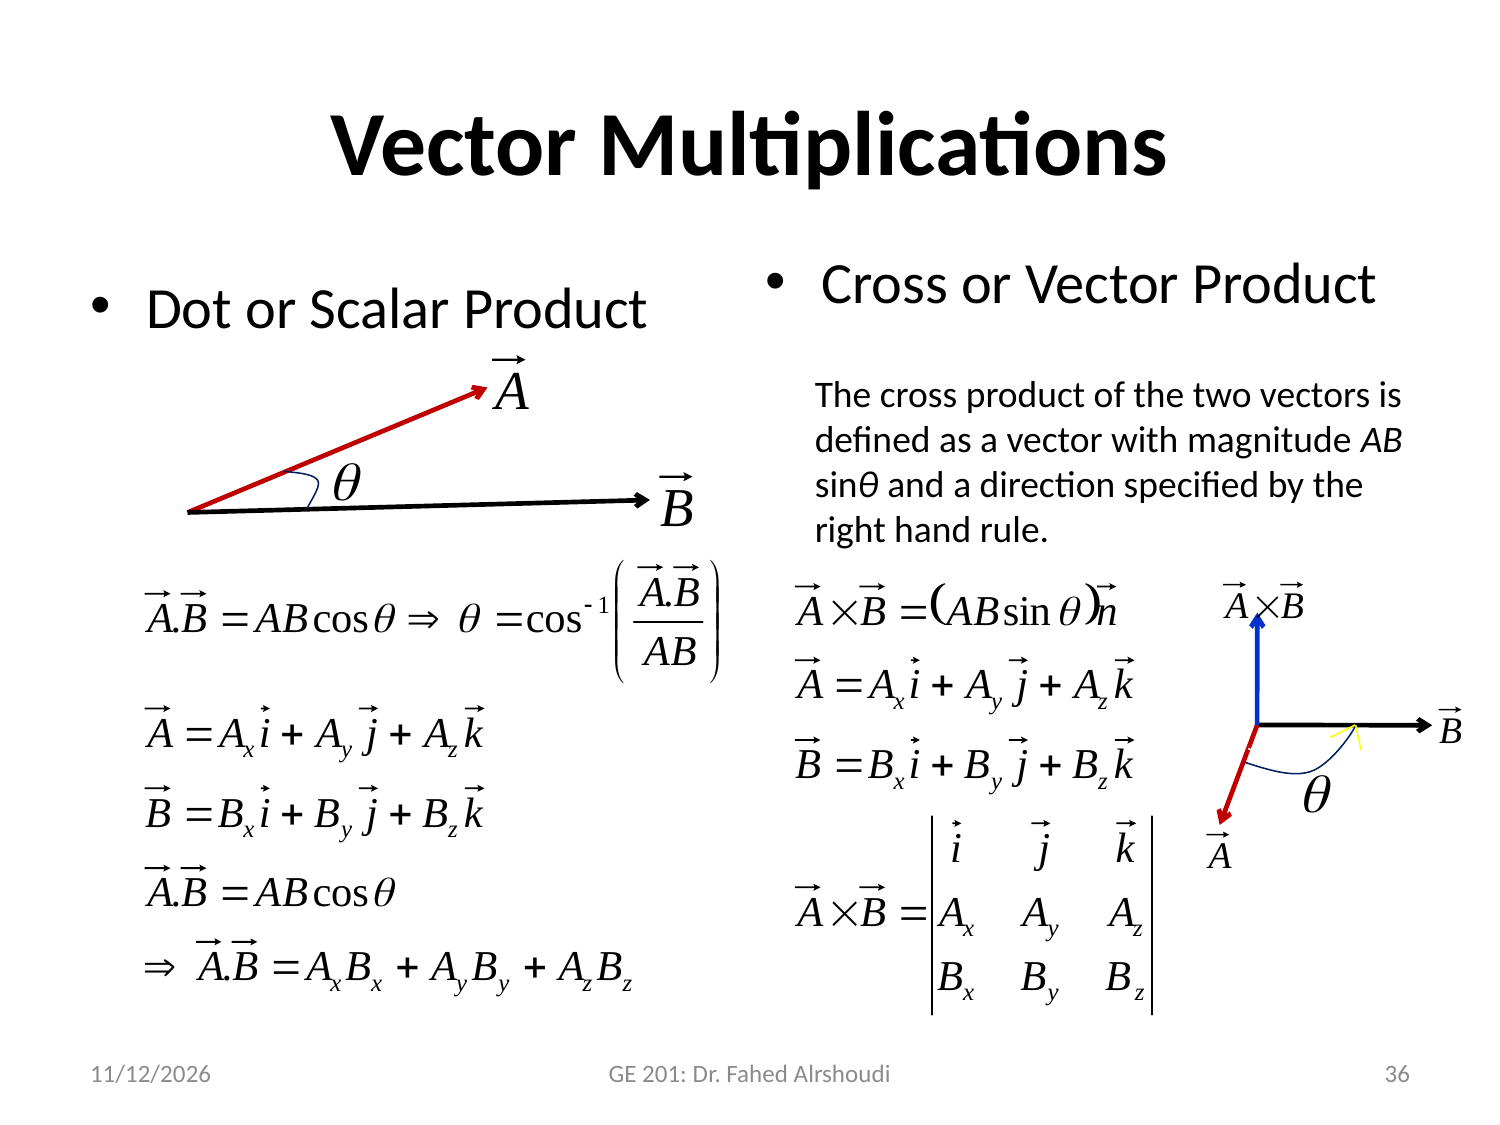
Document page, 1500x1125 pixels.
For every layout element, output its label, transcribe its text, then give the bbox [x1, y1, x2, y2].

title Vector Multiplications [75, 45, 1425, 233]
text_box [187, 345, 706, 536]
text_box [137, 549, 731, 1005]
text_box The cross product of the two vectors is defined as a vector with magnitude AB sinθ and a direction specified by the right hand rule. [800, 362, 1450, 558]
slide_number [75, 1042, 425, 1103]
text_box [787, 574, 1161, 1023]
footer GE 201: Dr. Fahed Alrshoudi [512, 1042, 988, 1103]
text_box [1199, 574, 1471, 876]
list Cross or Vector Product [750, 237, 1463, 980]
list Dot or Scalar Product [75, 262, 738, 1005]
slide_number 36 [1074, 1042, 1425, 1103]
